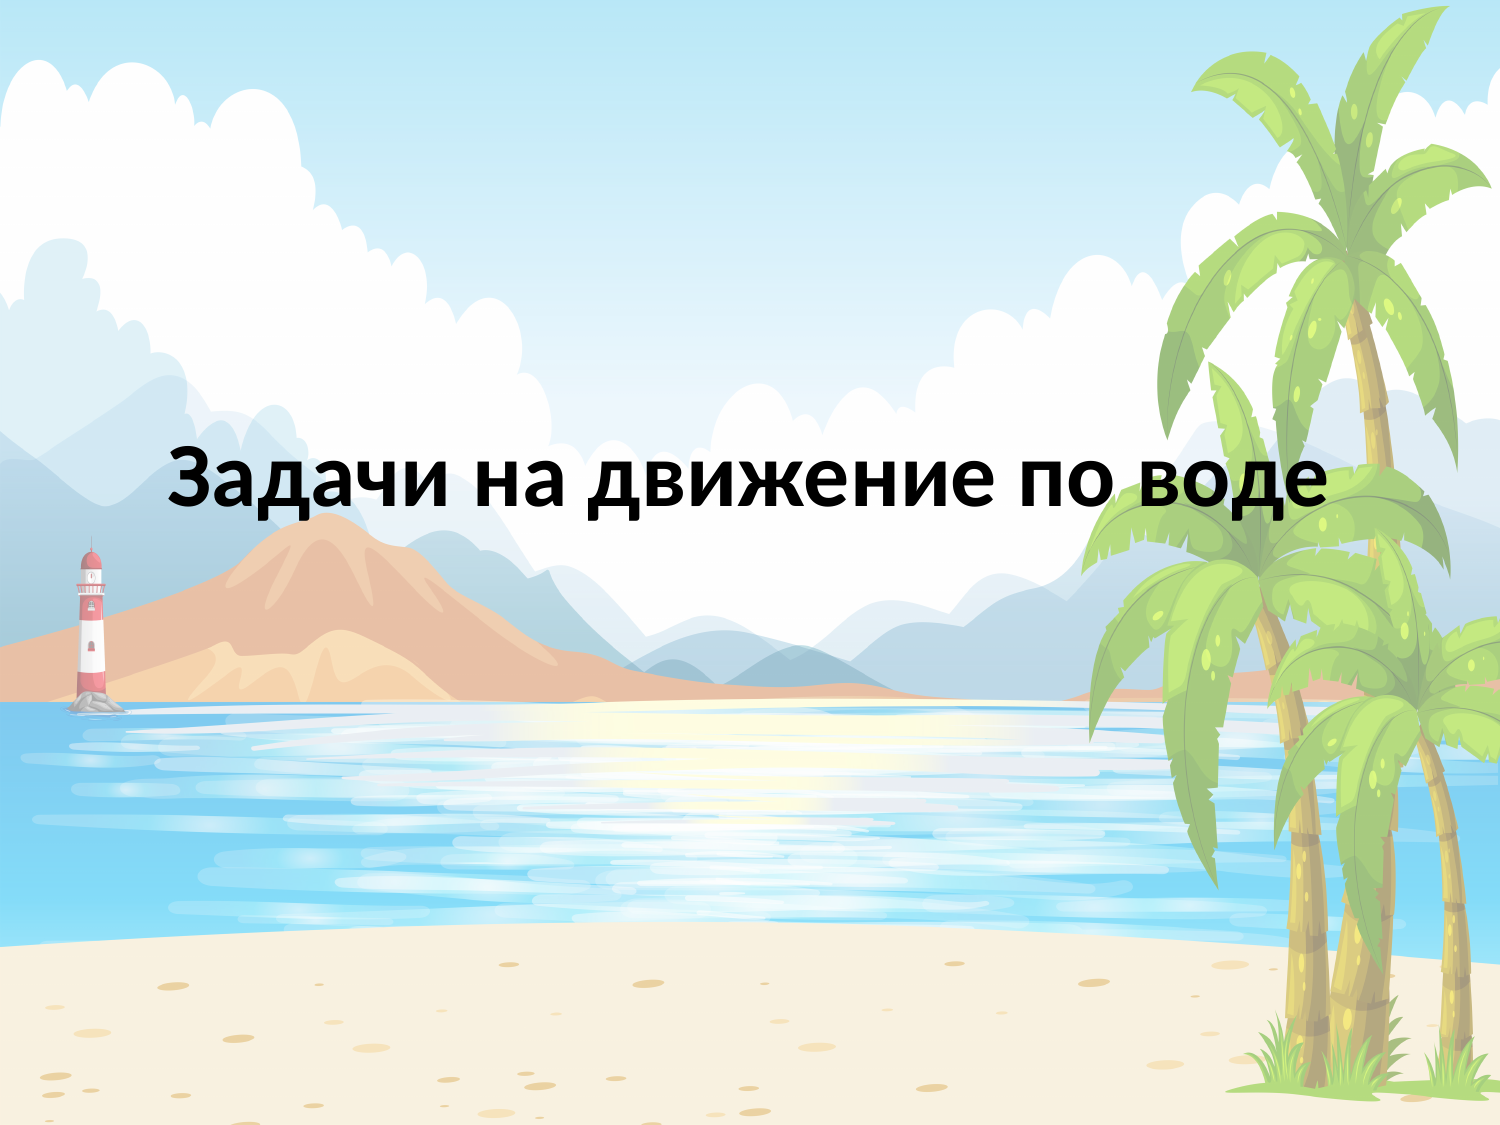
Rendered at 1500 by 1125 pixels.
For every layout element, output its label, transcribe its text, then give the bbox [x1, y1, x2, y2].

title Задачи на движение по воде [112, 349, 1388, 591]
